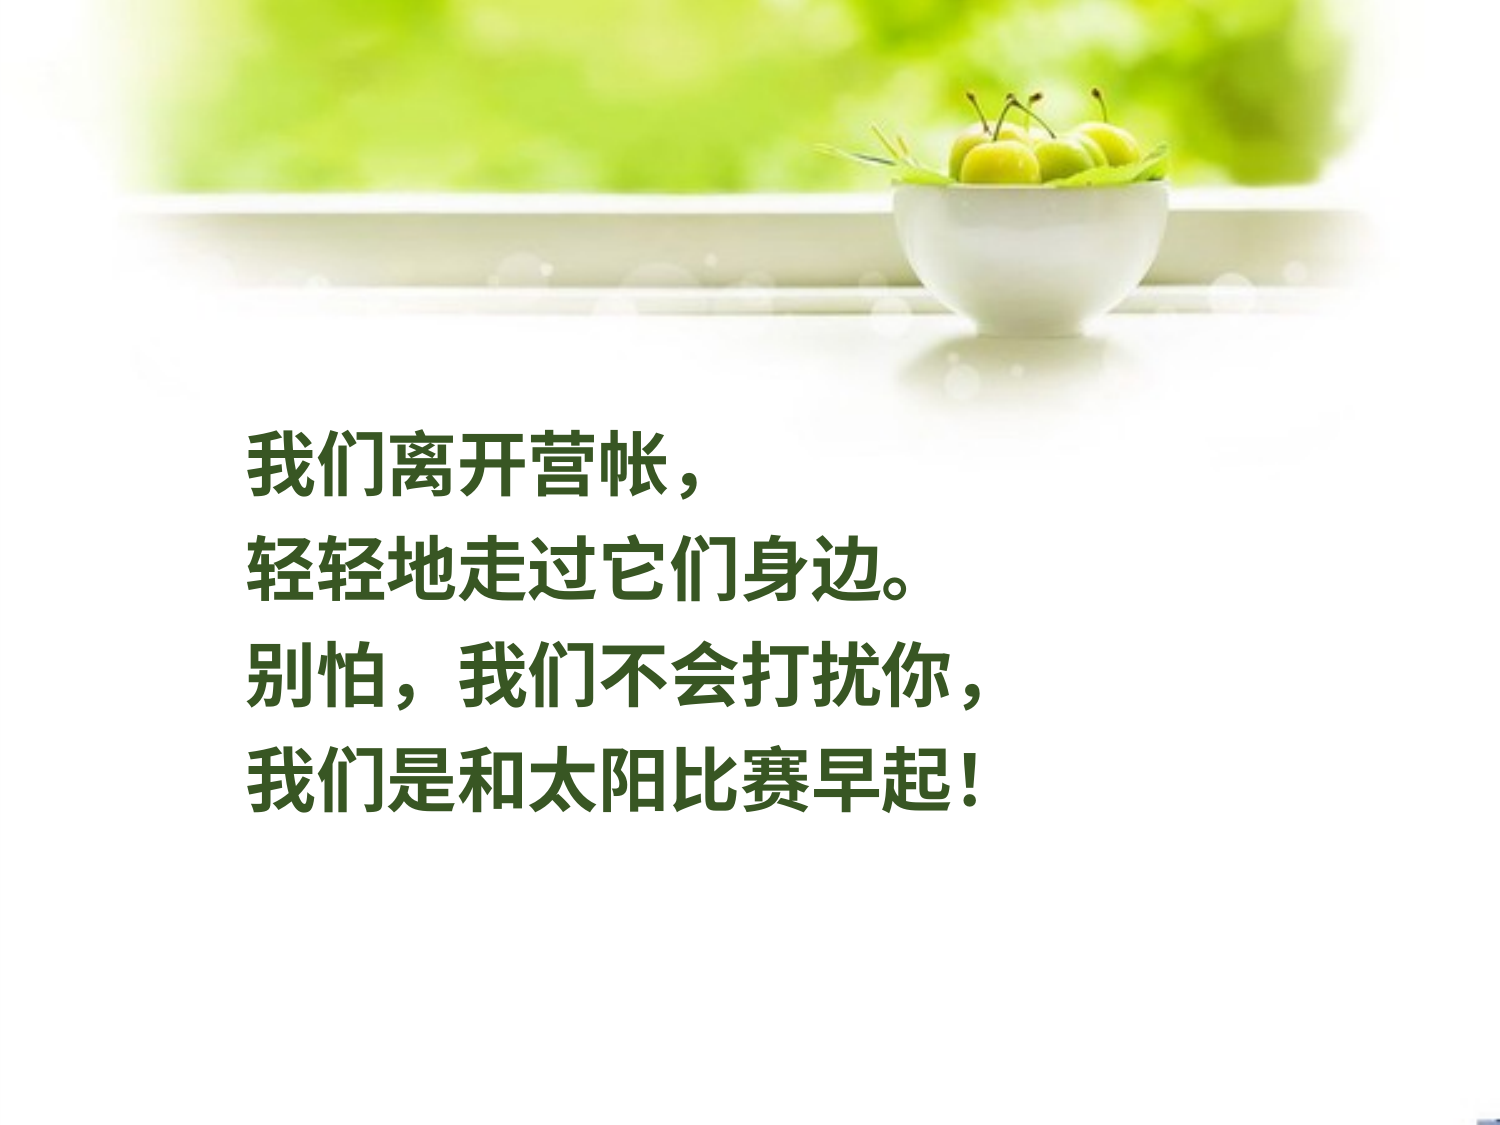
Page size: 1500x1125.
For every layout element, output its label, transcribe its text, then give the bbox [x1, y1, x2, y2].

picture [0, 0, 1500, 1125]
list 我们离开营帐， 轻轻地走过它们身边。 别怕，我们不会打扰你， 我们是和太阳比赛早起！ [230, 408, 1188, 835]
